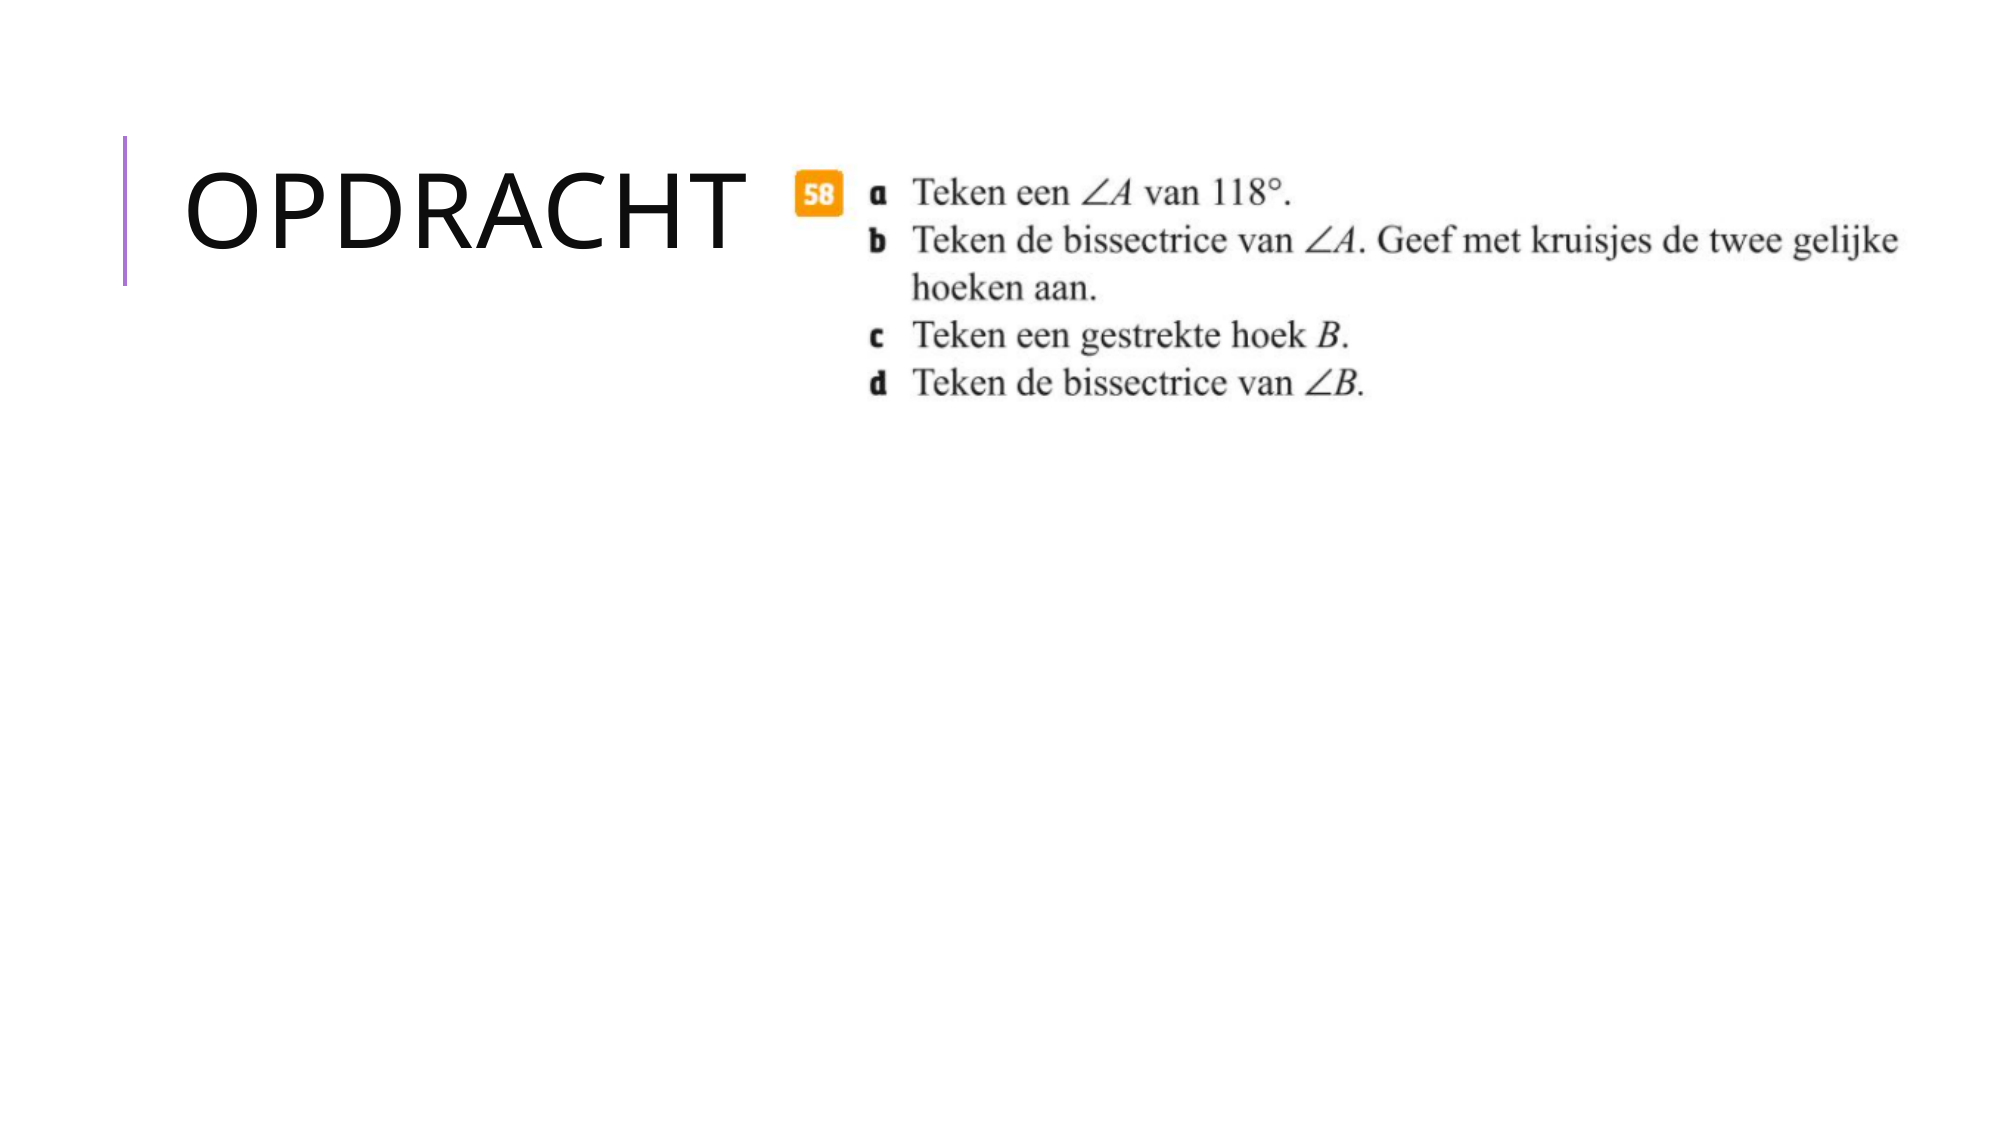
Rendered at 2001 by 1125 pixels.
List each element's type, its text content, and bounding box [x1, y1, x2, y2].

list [781, 145, 1919, 424]
title Opdracht 58 [168, 96, 1763, 342]
